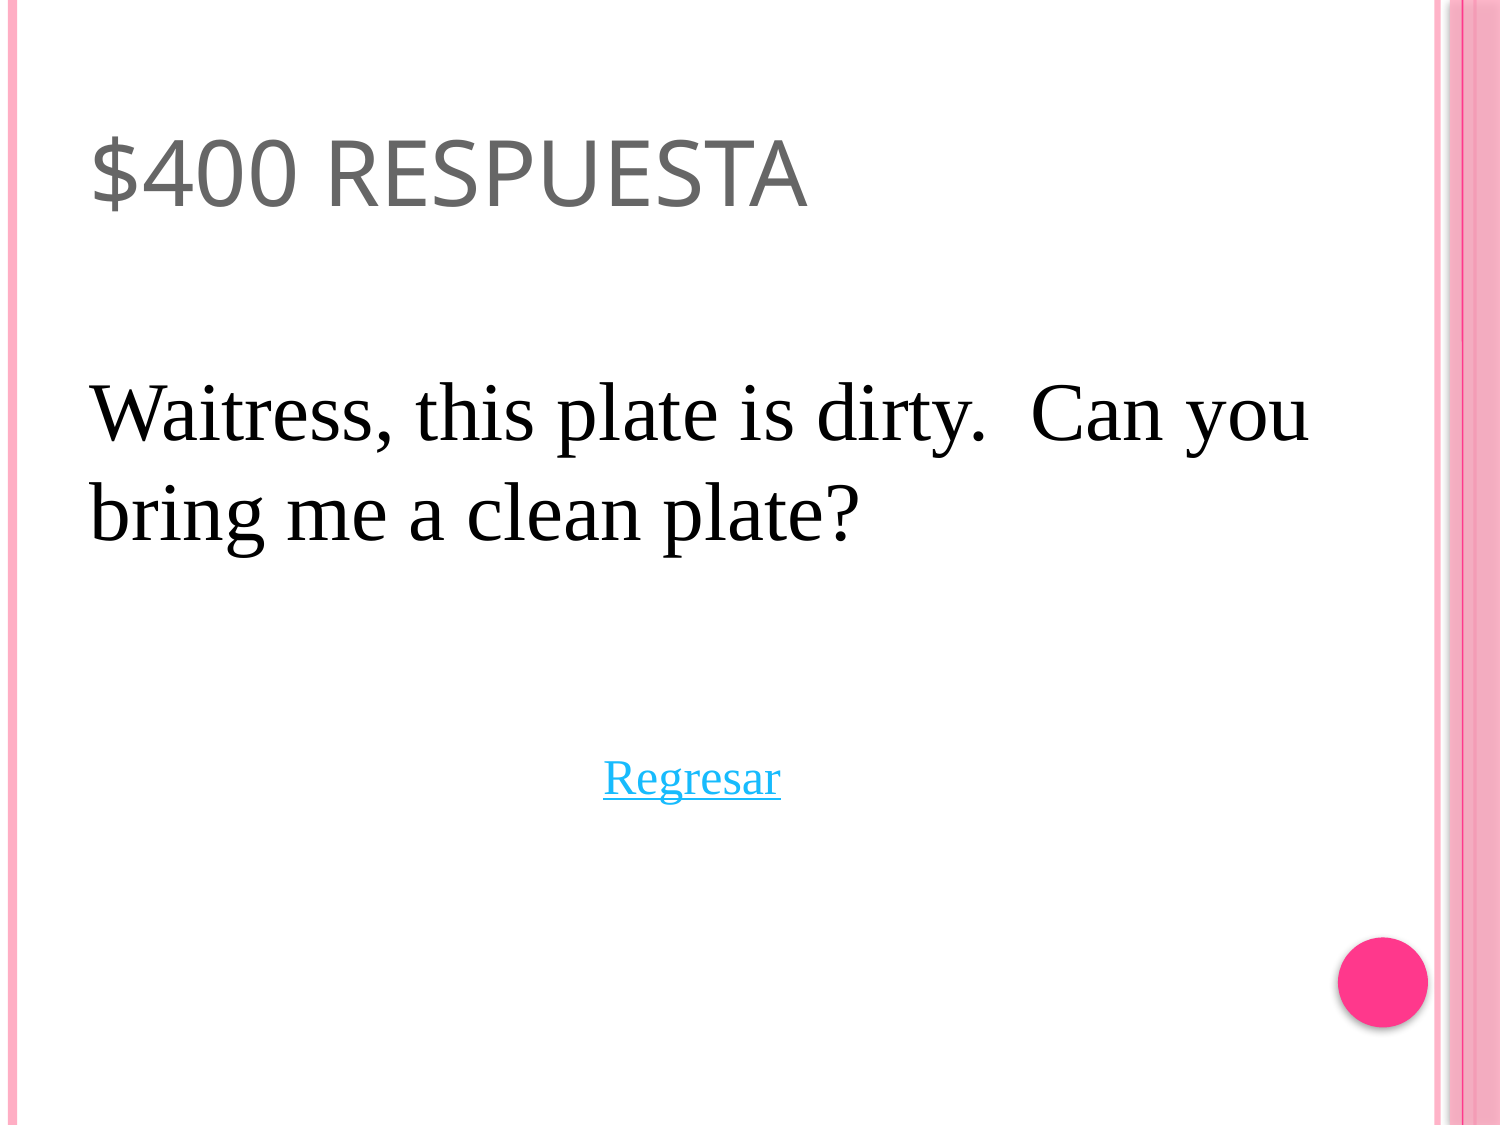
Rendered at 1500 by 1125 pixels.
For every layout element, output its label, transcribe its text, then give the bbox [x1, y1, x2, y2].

text_box Waitress, this plate is dirty. Can you bring me a clean plate? [74, 349, 1438, 565]
title $400 Respuesta [75, 45, 1300, 233]
text_box Regresar [588, 737, 797, 813]
